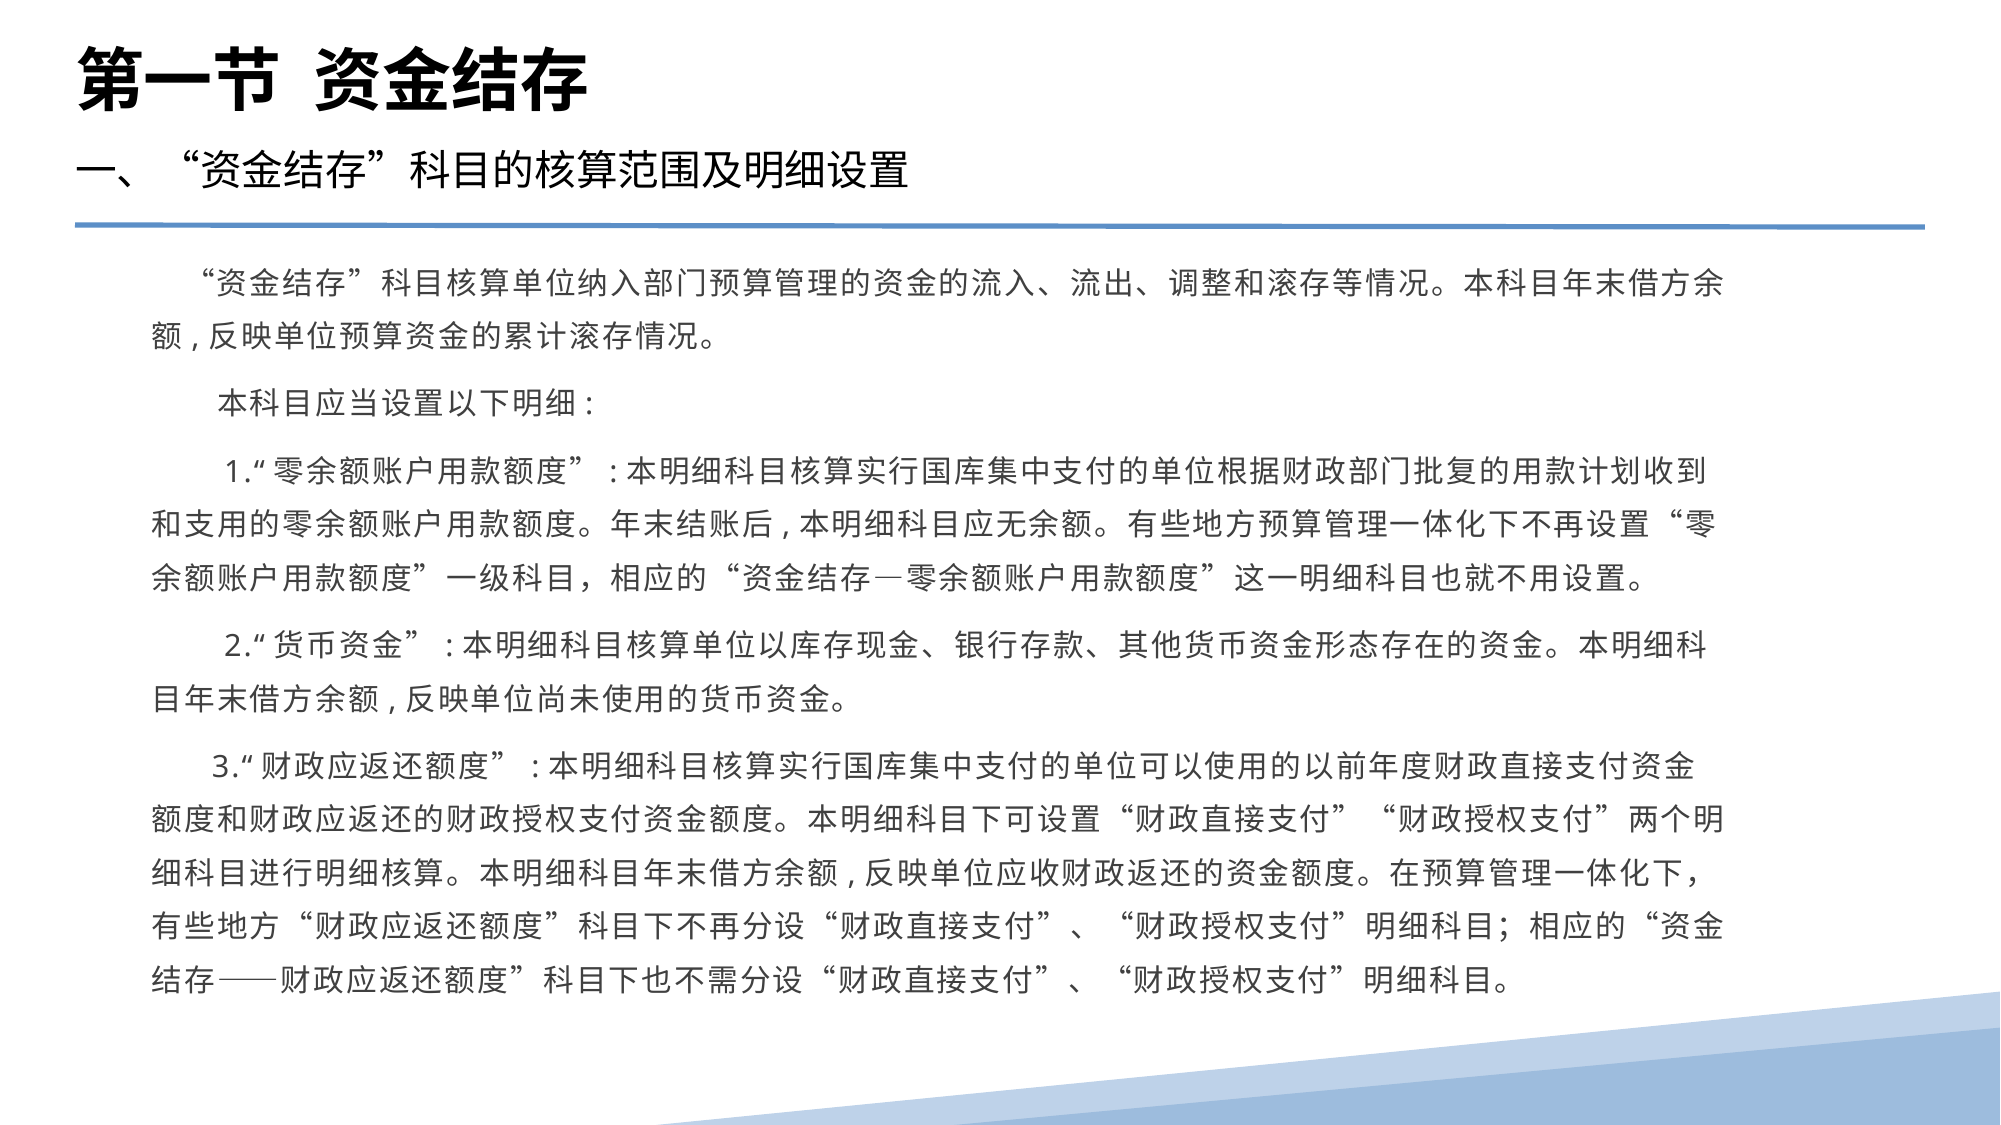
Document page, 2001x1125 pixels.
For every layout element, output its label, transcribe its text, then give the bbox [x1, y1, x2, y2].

text_box 一、“资金结存”科目的核算范围及明细设置 [75, 124, 1925, 200]
text_box “资金结存”科目核算单位纳入部门预算管理的资金的流入、流出、调整和滚存等情况。本科目年末借方余额,反映单位预算资金的累计滚存情况。 本科目应当设置以下明细: 1.“零余额账户用款额度”:本明细科目核算实行国库集中支付的单位根据财政部门批复的用款计划收到和支用的零余额账户用款额度。年末结账后,本明细科目应无余额。有些地方预算管理一体化下不再设置“零余额账户用款额度”一级科目，相应的“资金结存—零余额账户用款额度”这一明细科目也就不用设置。 2.“货币资金”:本明细科目核算单位以库存现金、银行存款、其他货币资金形态存在的资金。本明细科目年末借方余额,反映单位尚未使用的货币资金。 3.“财政应返还额度”:本明细科目核算实行国库集中支付的单位可以使用的以前年度财政直接支付资金额度和财政应返还的财政授权支付资金额度。本明细科目下可设置“财政直接支付”“财政授权支付”两个明细科目进行明细核算。本明细科目年末借方余额,反映单位应收财政返还的资金额度。在预算管理一体化下，有些地方“财政应返还额度”科目下不再分设“财政直接支付”、“财政授权支付”明细科目；相应的“资金结存——财政应返还额度”科目下也不需分设“财政直接支付”、“财政授权支付”明细科目。 [140, 238, 1740, 1012]
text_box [74, 224, 1925, 228]
text_box 第一节 资金结存 [75, 24, 1925, 124]
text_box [656, 991, 2000, 1125]
